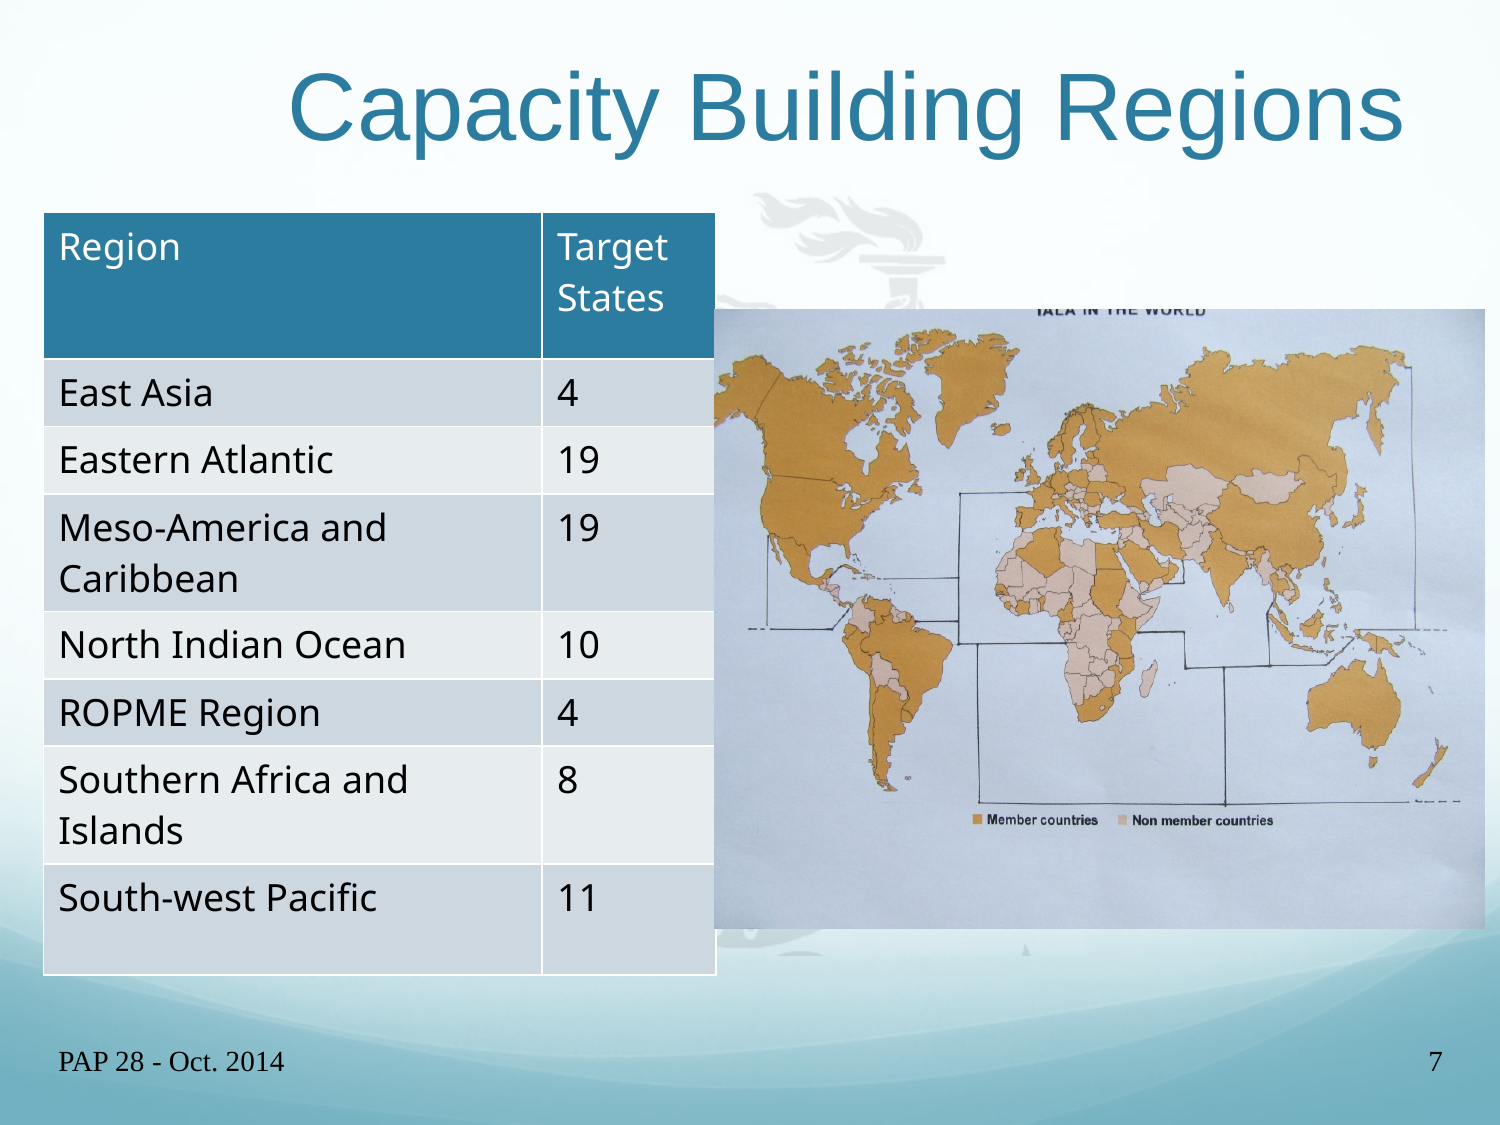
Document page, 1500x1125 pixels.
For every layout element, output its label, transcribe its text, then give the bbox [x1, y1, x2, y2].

footer PAP 28 - Oct. 2014 [43, 1029, 838, 1090]
table_cell 10 [543, 612, 706, 678]
table_header Region [44, 213, 541, 358]
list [714, 308, 1485, 930]
title Capacity Building Regions [209, 31, 1485, 168]
table_cell Meso-America and Caribbean [44, 495, 541, 611]
table_cell 8 [543, 747, 706, 863]
table_cell East Asia [44, 360, 541, 426]
table_cell 19 [543, 495, 706, 611]
table_cell 19 [543, 427, 706, 493]
table_header Target States [543, 213, 715, 358]
table_cell 4 [543, 360, 706, 426]
table_cell South-west Pacific [44, 865, 541, 974]
table_cell 11 [543, 865, 715, 974]
table_cell ROPME Region [44, 680, 541, 745]
table_cell 4 [543, 680, 706, 745]
table_cell North Indian Ocean [44, 612, 541, 678]
slide_number 7 [1295, 1029, 1459, 1090]
table_cell Southern Africa and Islands [44, 747, 541, 863]
table_cell Eastern Atlantic [44, 427, 541, 493]
